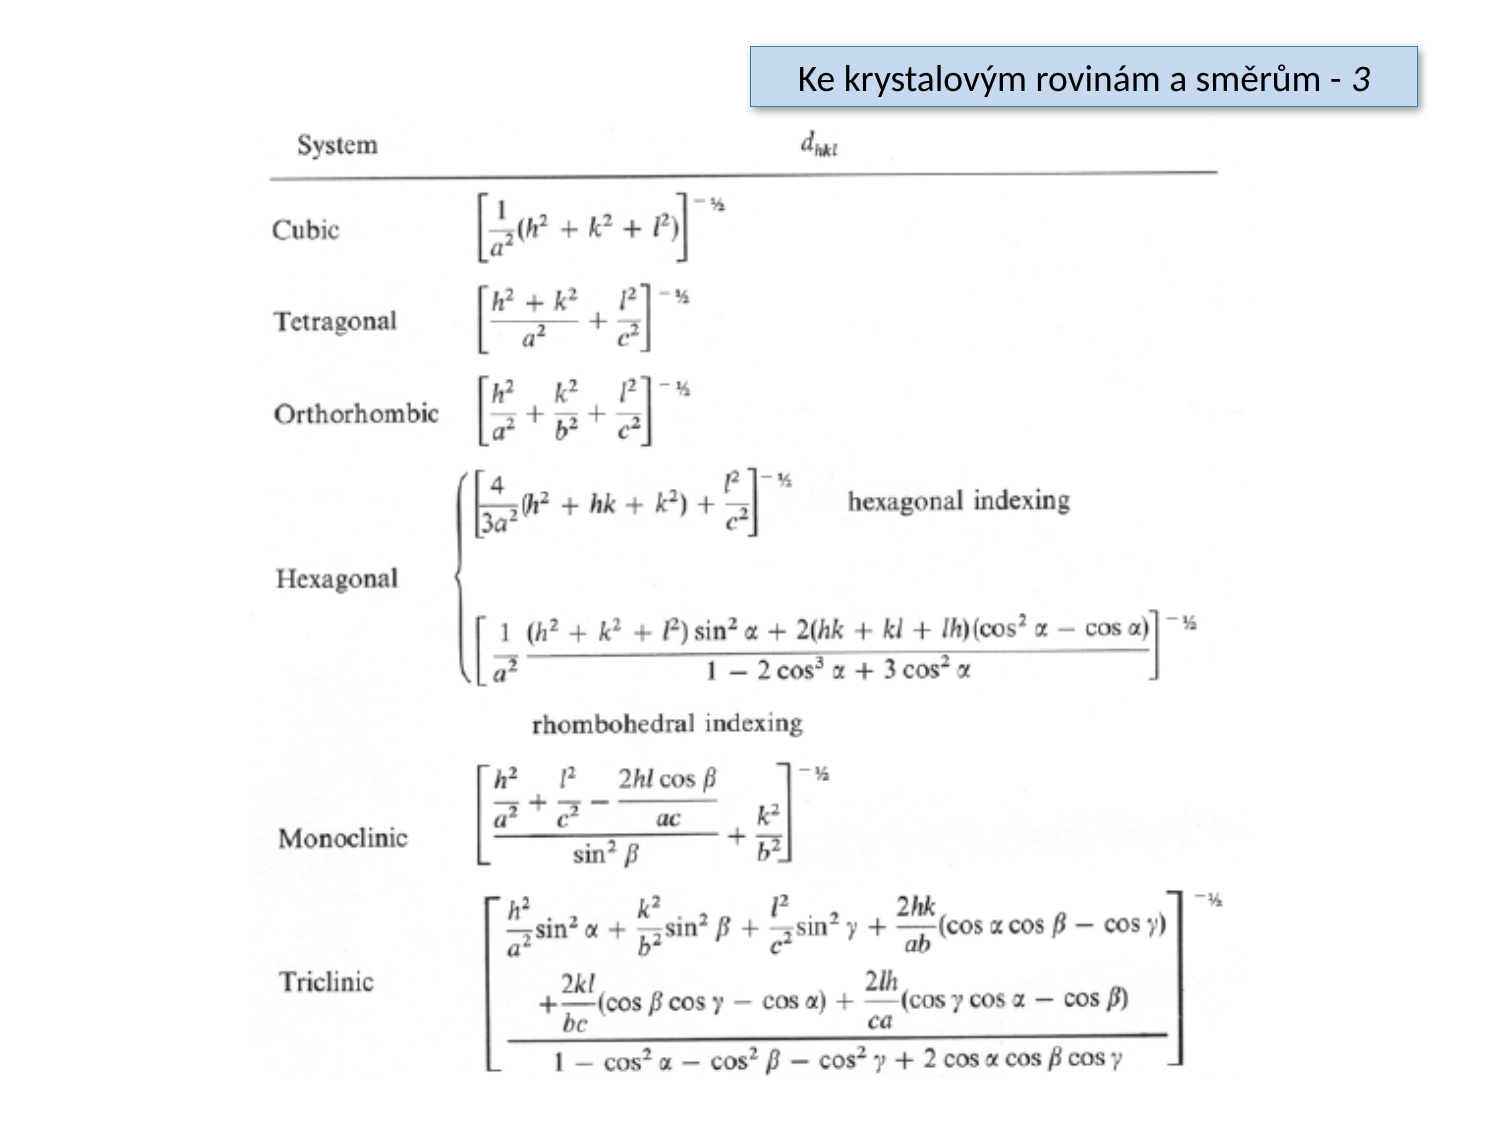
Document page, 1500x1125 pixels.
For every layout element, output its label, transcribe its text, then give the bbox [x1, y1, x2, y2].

text_box Ke krystalovým rovinám a směrům - 3 [750, 46, 1418, 107]
picture [245, 116, 1262, 1079]
